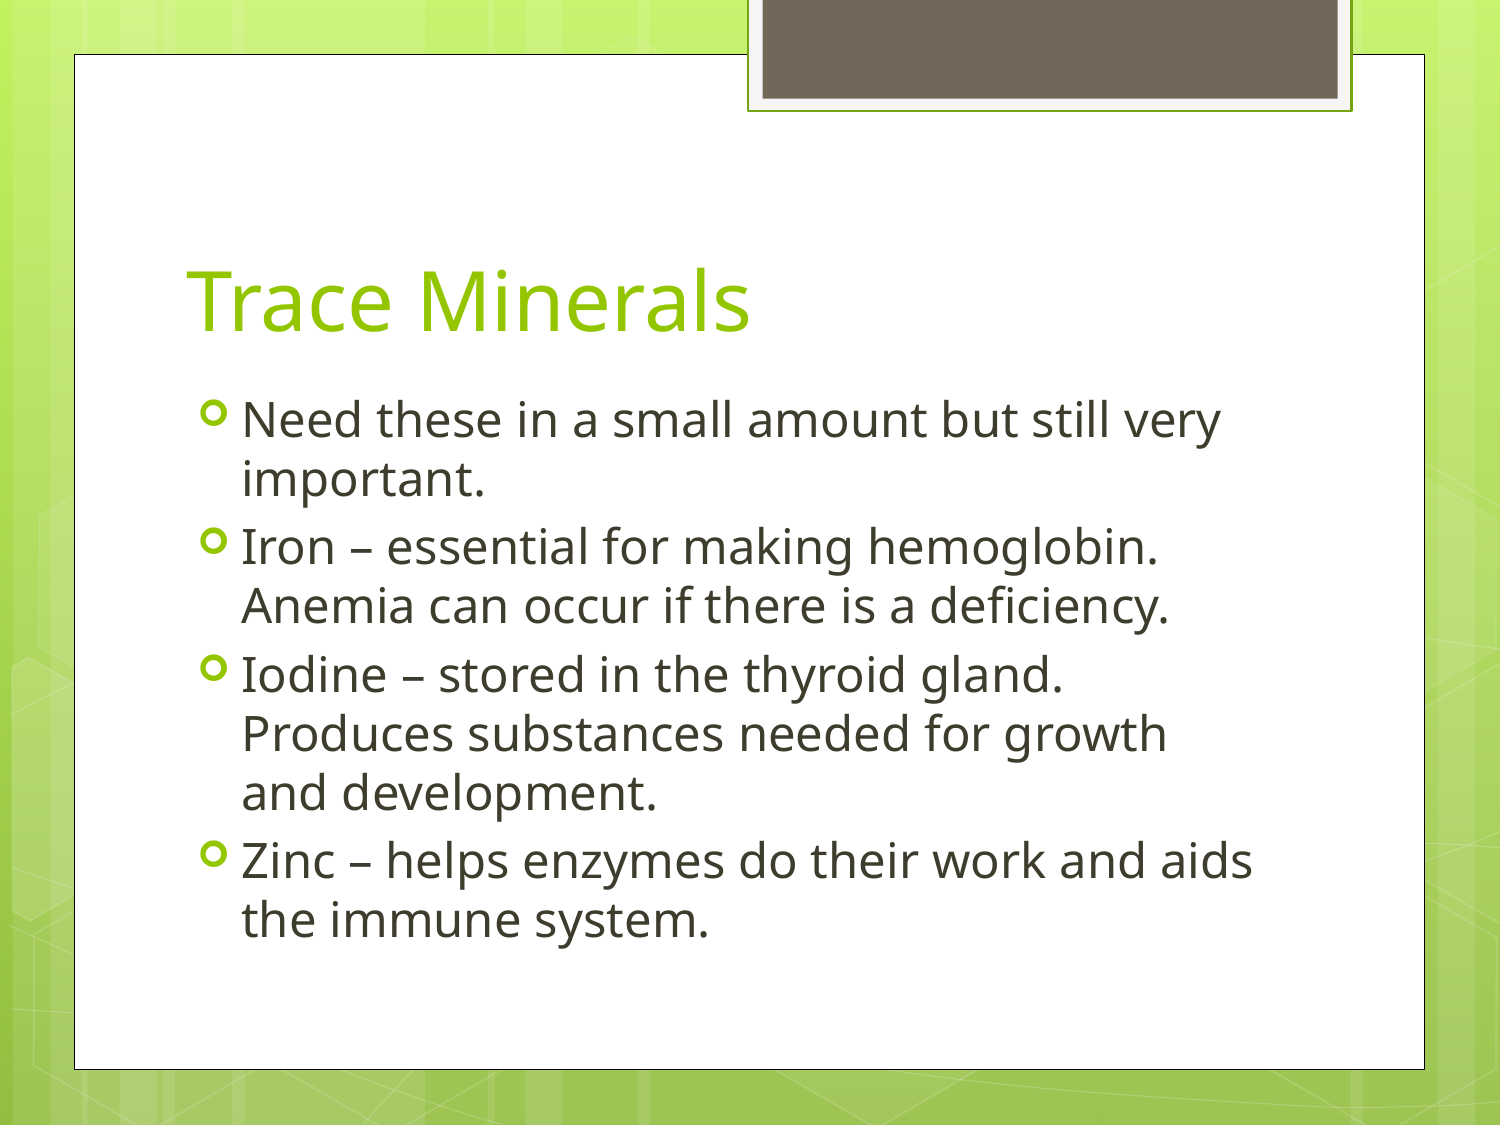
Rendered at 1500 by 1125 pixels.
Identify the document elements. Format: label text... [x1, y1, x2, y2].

list Need these in a small amount but still very important. Iron – essential for making hemoglobin. Anemia can occur if there is a deficiency. Iodine – stored in the thyroid gland. Produces substances needed for growth and development. Zinc – helps enzymes do their work and aids the immune system. [171, 381, 1283, 957]
title Trace Minerals [171, 168, 1324, 357]
